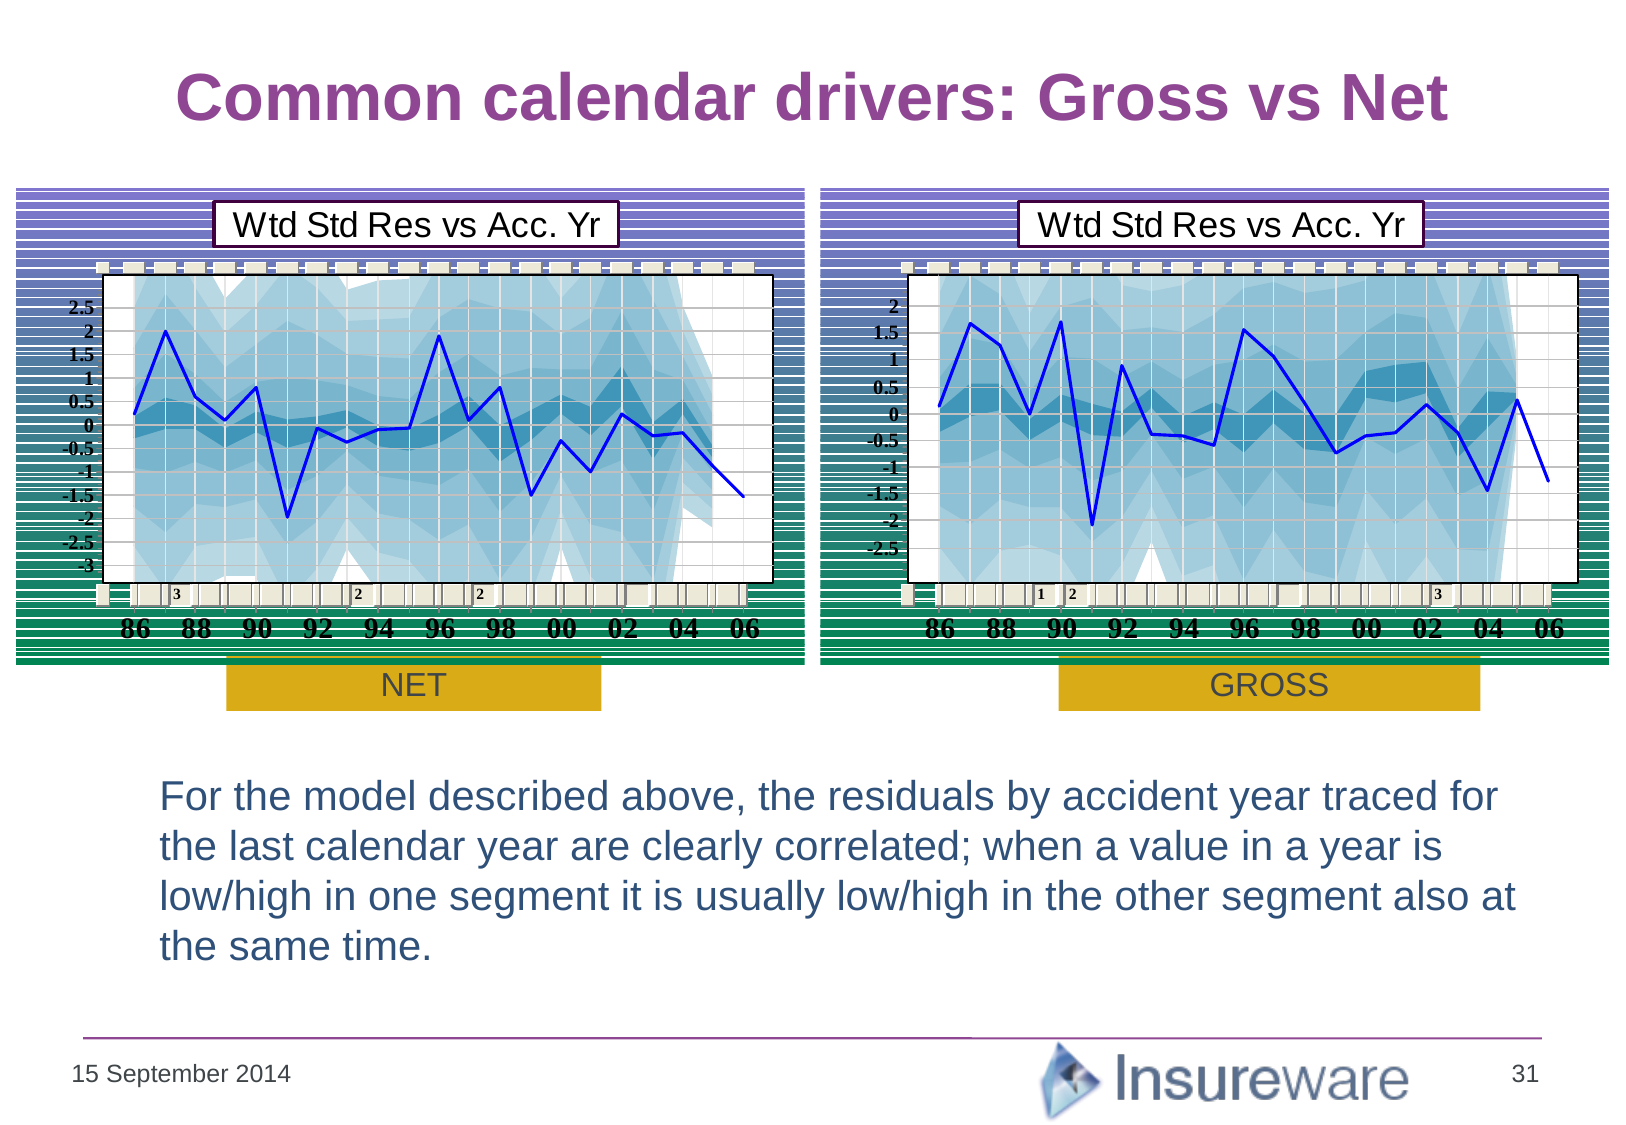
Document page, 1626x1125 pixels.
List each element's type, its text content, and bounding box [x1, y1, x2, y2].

picture [820, 187, 1610, 665]
text_box NET [226, 674, 602, 711]
slide_number 31 [1439, 1050, 1555, 1106]
text_box GROSS [1058, 674, 1481, 711]
picture [1036, 1039, 1416, 1125]
text_box For the model described above, the residuals by accident year traced for the last calendar year are clearly correlated; when a value in a year is low/high in one segment it is usually low/high in the other segment also at the same time. [144, 761, 1551, 977]
title Common calendar drivers: Gross vs Net [75, 0, 1550, 188]
picture [15, 187, 805, 665]
